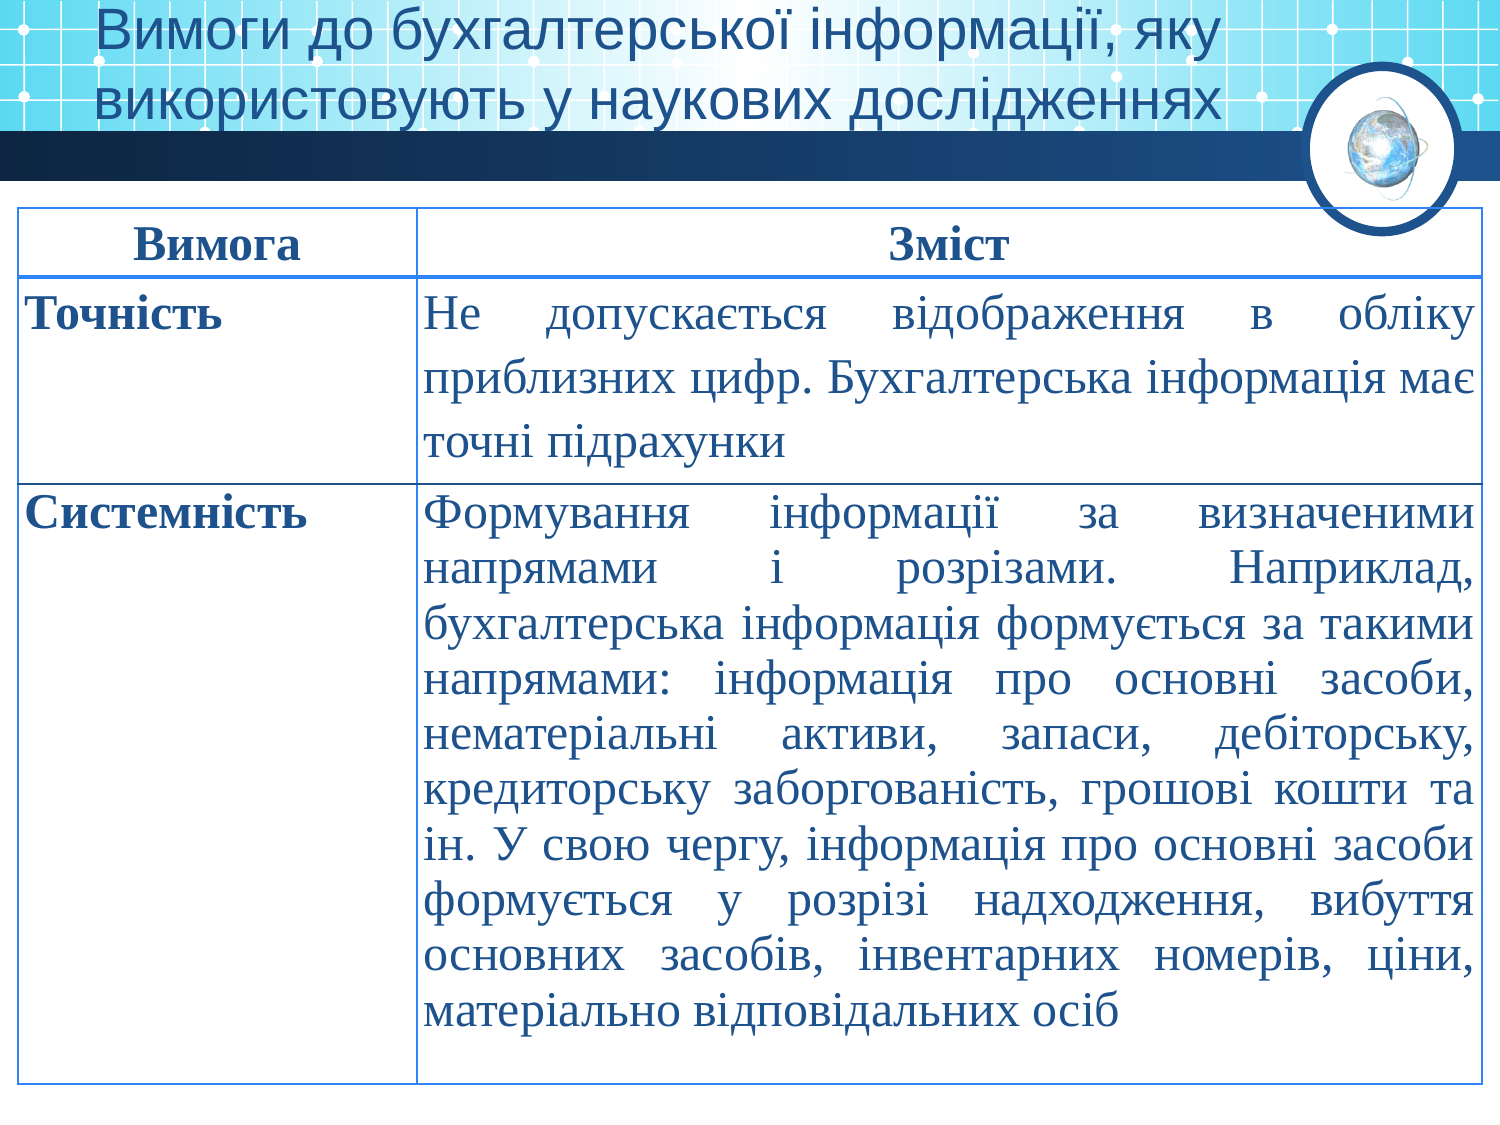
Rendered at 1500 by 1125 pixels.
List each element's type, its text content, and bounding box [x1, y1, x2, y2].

text_box Вимоги до бухгалтерської інформації, яку використовують у наукових дослідженнях [0, 0, 1317, 139]
table_cell Системність [19, 485, 416, 1083]
table_header Вимога [19, 209, 416, 275]
table_cell Точність [19, 279, 416, 483]
table_cell Формування інформації за визначеними напрямами і розрізами. Наприклад, бухгалтерська інформація формується за такими напрямами: інформація про основні засоби, нематеріальні активи, запаси, дебіторську, кредиторську заборгованість, грошові кошти та ін. У свою чергу, інформація про основні засоби формується у розрізі надходження, вибуття основних засобів, інвентарних номерів, ціни, матеріально відповідальних осіб [418, 485, 1481, 1083]
table_cell Не допускається відображення в обліку приблизних цифр. Бухгалтерська інформація має точні підрахунки [418, 279, 1481, 483]
table_header Зміст [418, 209, 1481, 275]
picture [1310, 72, 1454, 207]
